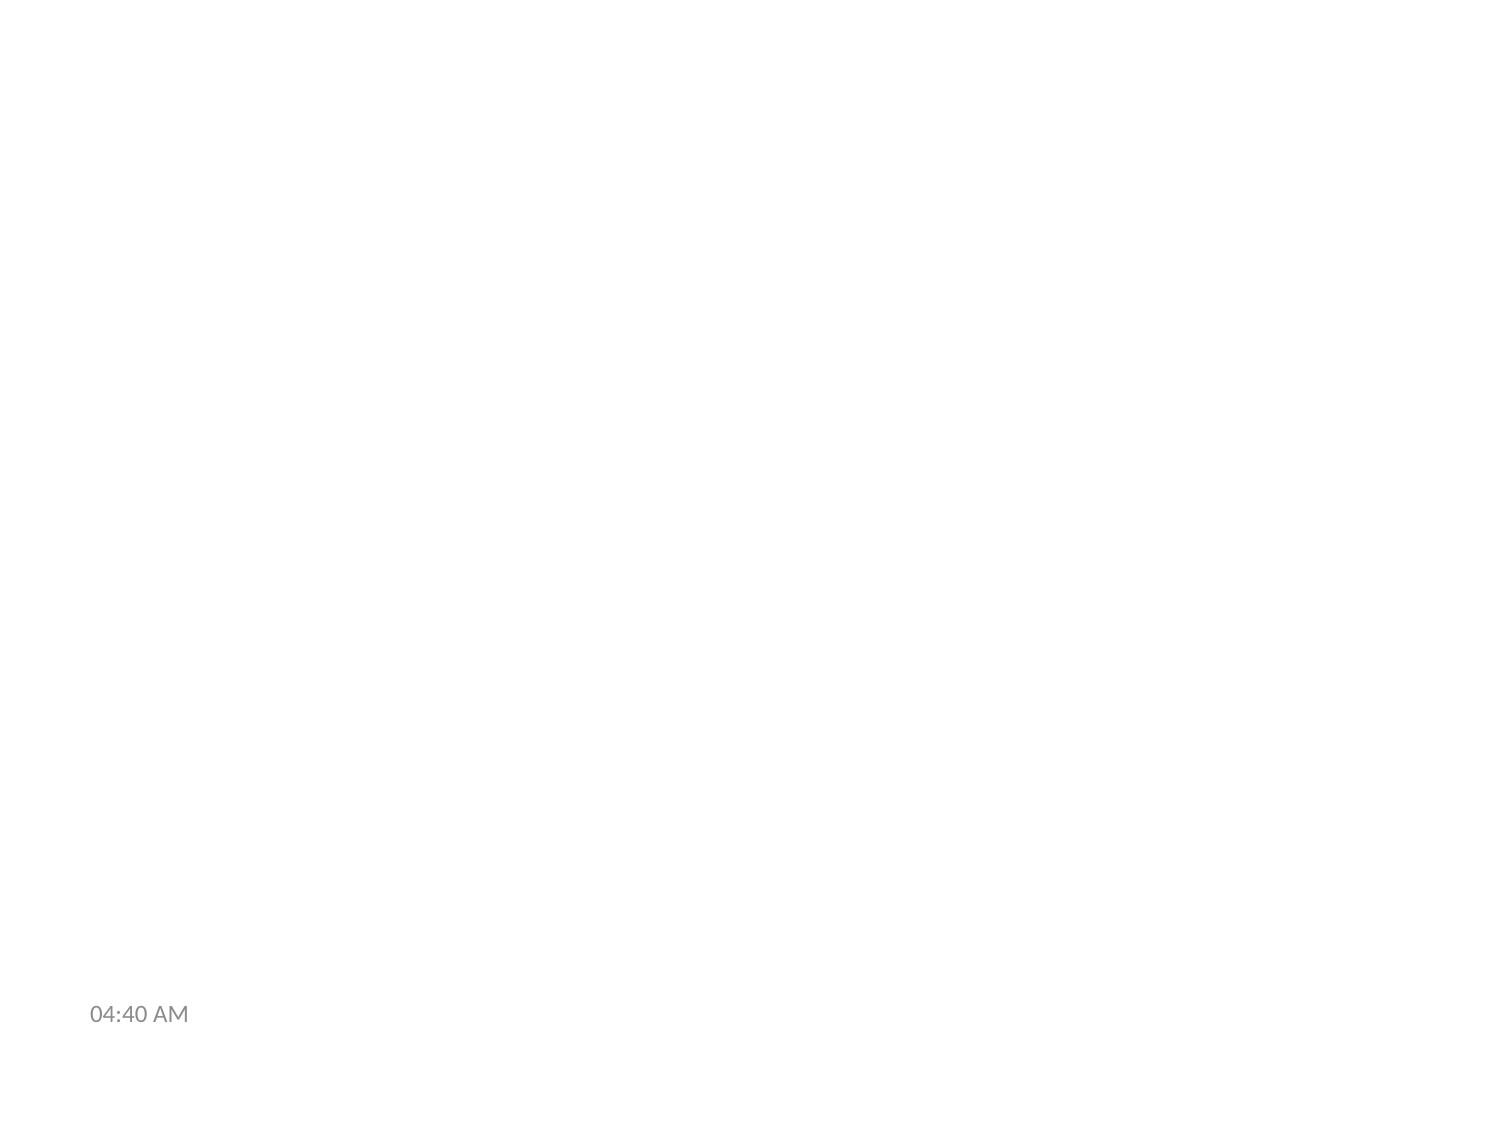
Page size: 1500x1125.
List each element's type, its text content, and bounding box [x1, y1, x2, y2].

text_box 3:35 PM [75, 982, 425, 1043]
